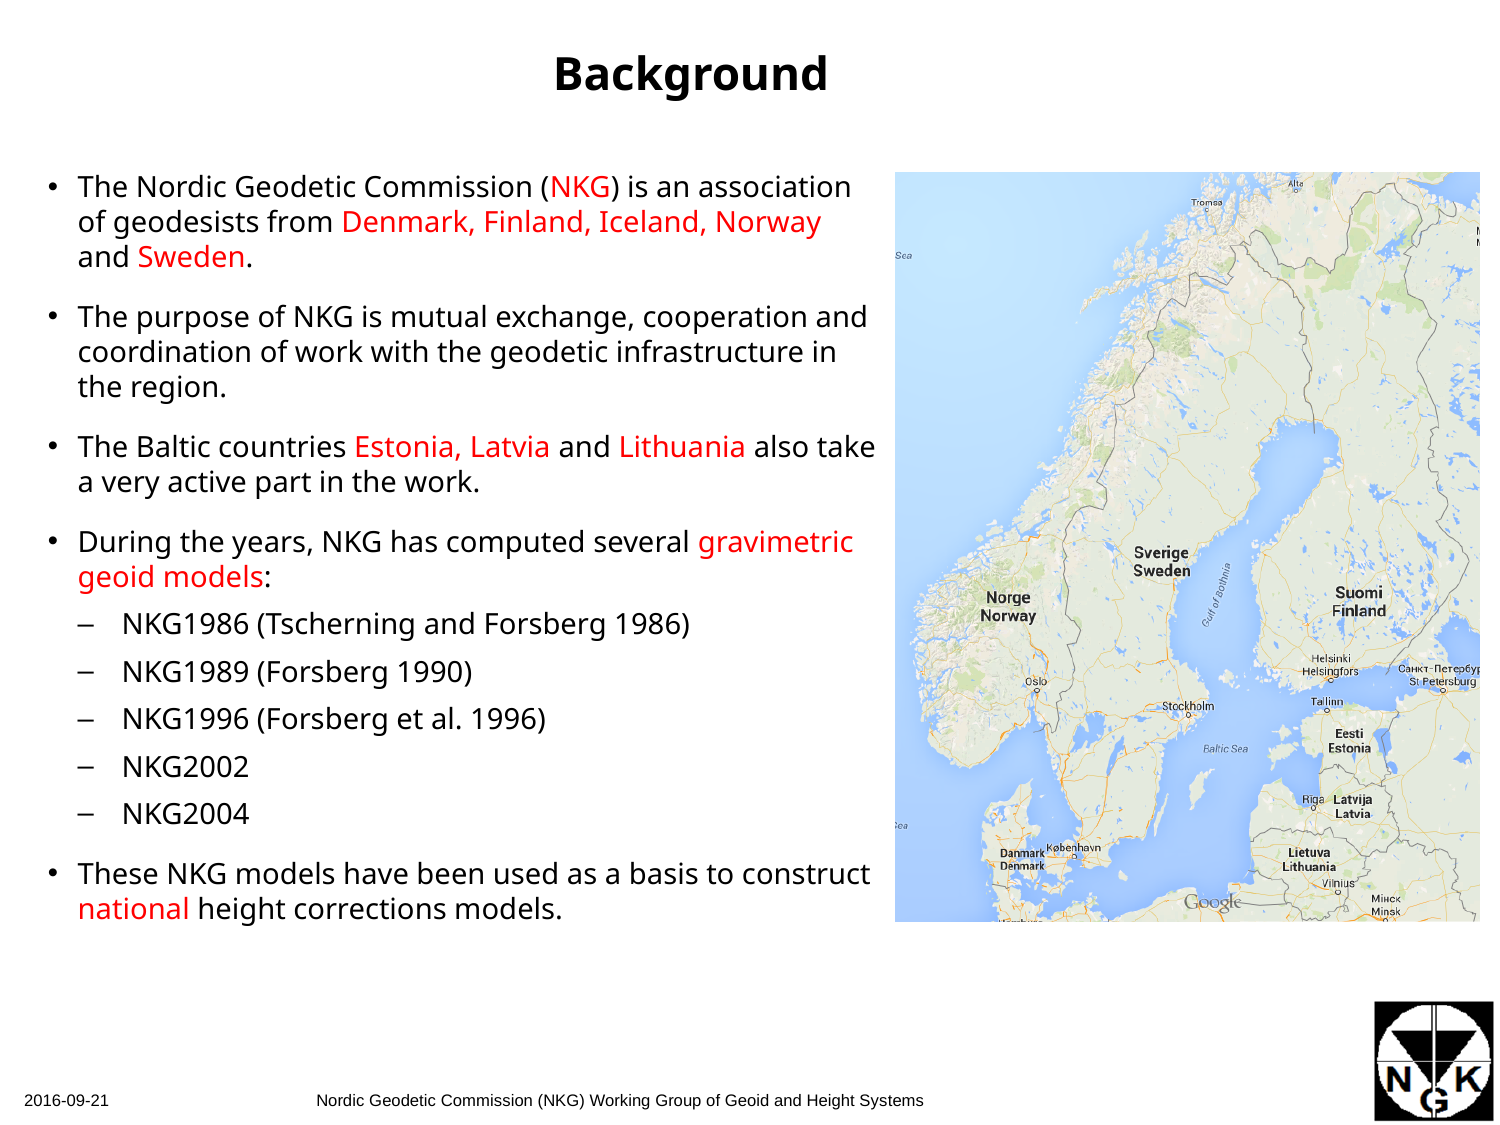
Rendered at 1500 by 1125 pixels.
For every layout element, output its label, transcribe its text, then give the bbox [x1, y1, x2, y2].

title Background [41, 36, 1341, 171]
picture [1372, 999, 1495, 1125]
picture [895, 172, 1481, 922]
list The Nordic Geodetic Commission (NKG) is an association of geodesists from Denmark, Finland, Iceland, Norway and Sweden. The purpose of NKG is mutual exchange, cooperation and coordination of work with the geodetic infrastructure in the region. The Baltic countries Estonia, Latvia and Lithuania also take a very active part in the work. During the years, NKG has computed several gravimetric geoid models: NKG1986 (Tscherning and Forsberg 1986) NKG1989 (Forsberg 1990) NKG1996 (Forsberg et al. 1996) NKG2002 NKG2004 These NKG models have been used as a basis to construct national height corrections models. [32, 160, 896, 811]
